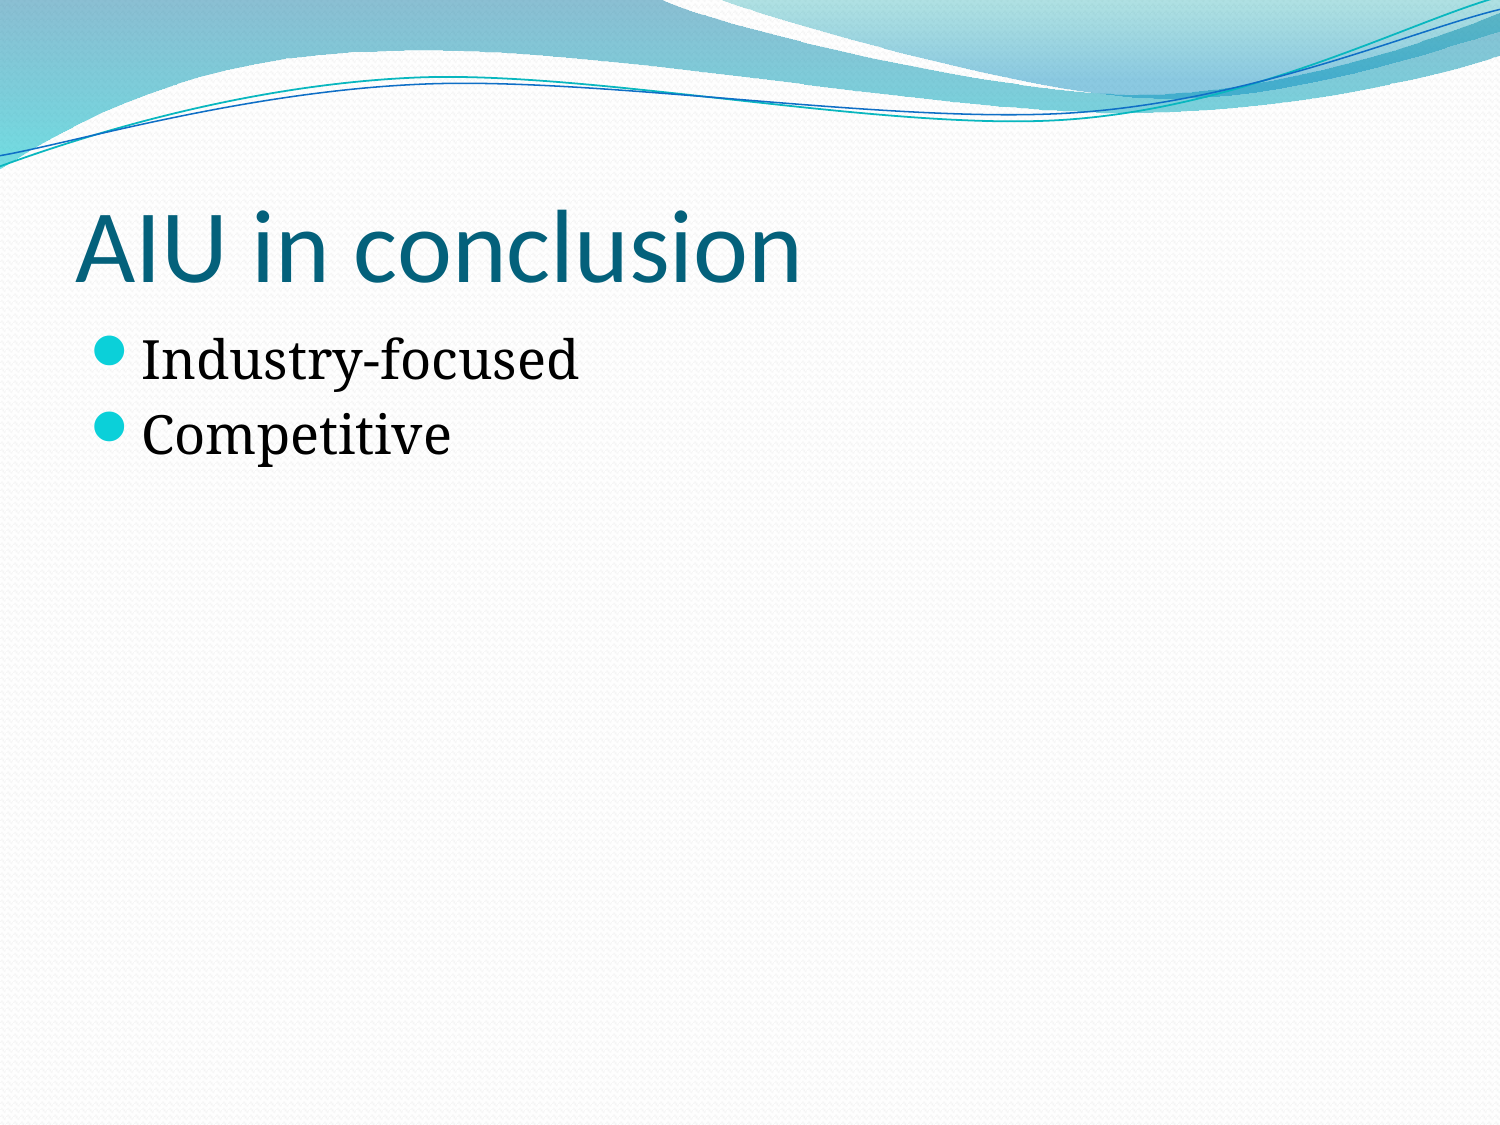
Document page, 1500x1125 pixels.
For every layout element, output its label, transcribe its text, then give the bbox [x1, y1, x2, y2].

list Industry-focused Competitive [74, 317, 1426, 1038]
title AIU in conclusion [74, 115, 1426, 304]
